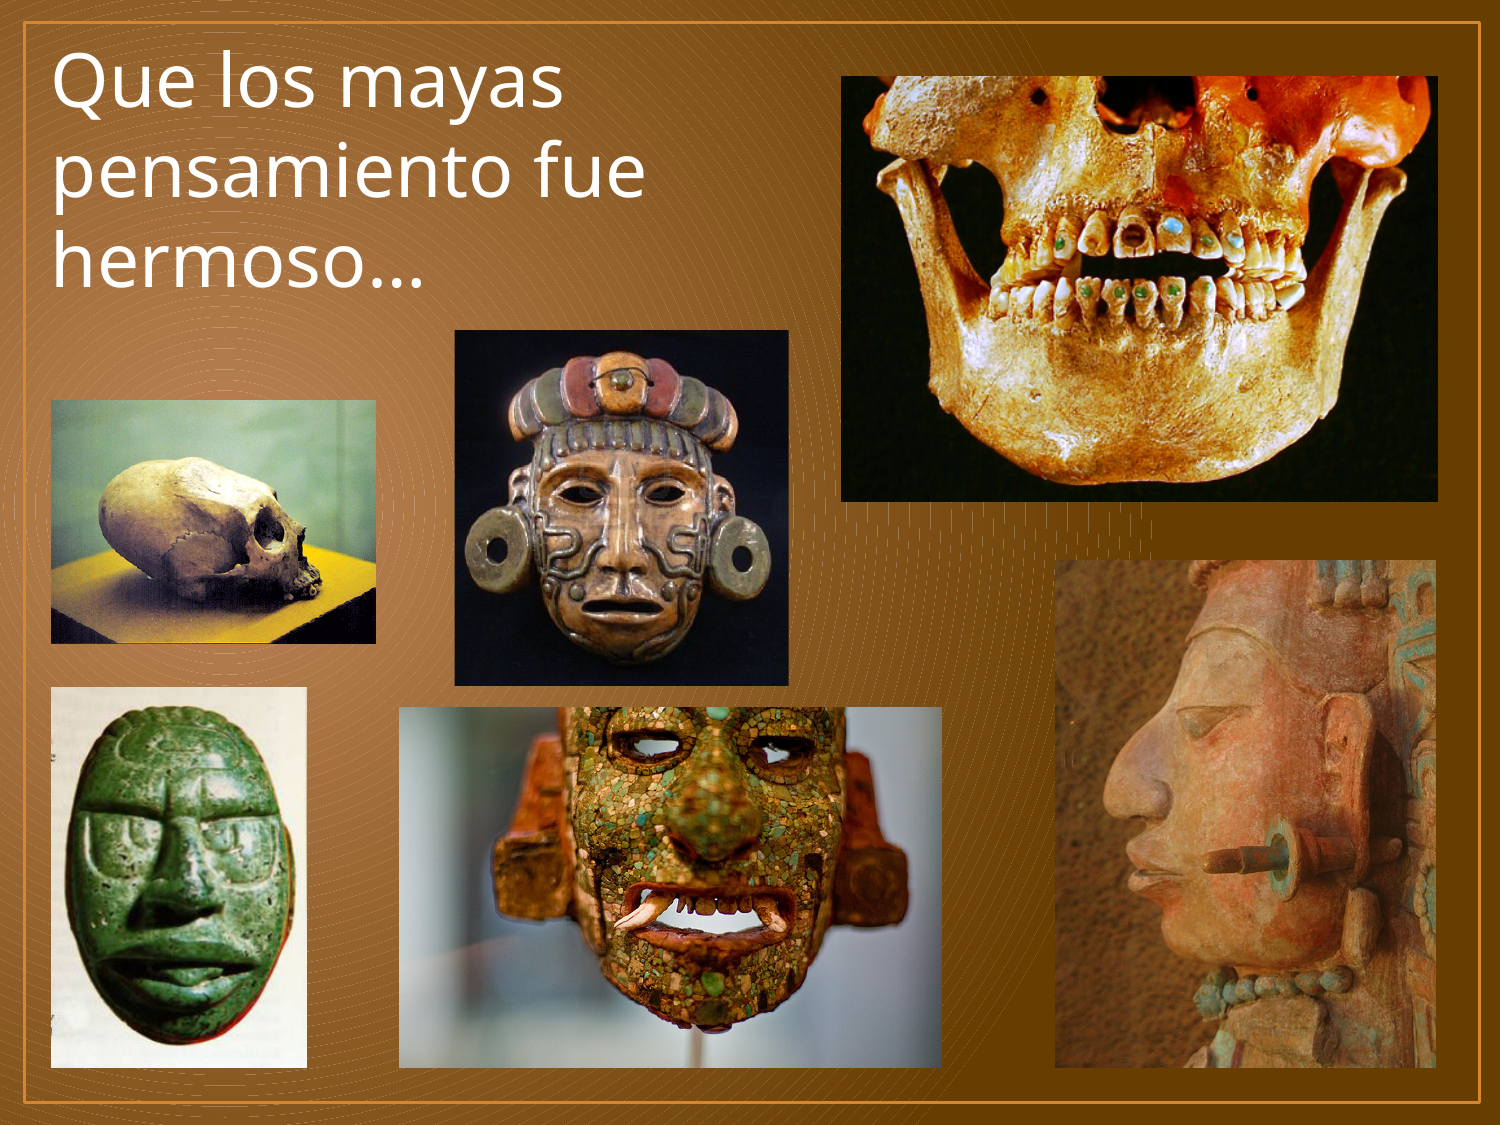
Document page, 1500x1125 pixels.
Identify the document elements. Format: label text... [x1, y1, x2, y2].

text_box Que los mayas pensamiento fue hermoso… [36, 24, 698, 310]
picture [399, 707, 942, 1068]
picture [50, 687, 308, 1068]
picture [454, 329, 790, 686]
picture [841, 76, 1438, 502]
picture [1054, 560, 1436, 1068]
picture [50, 400, 377, 645]
